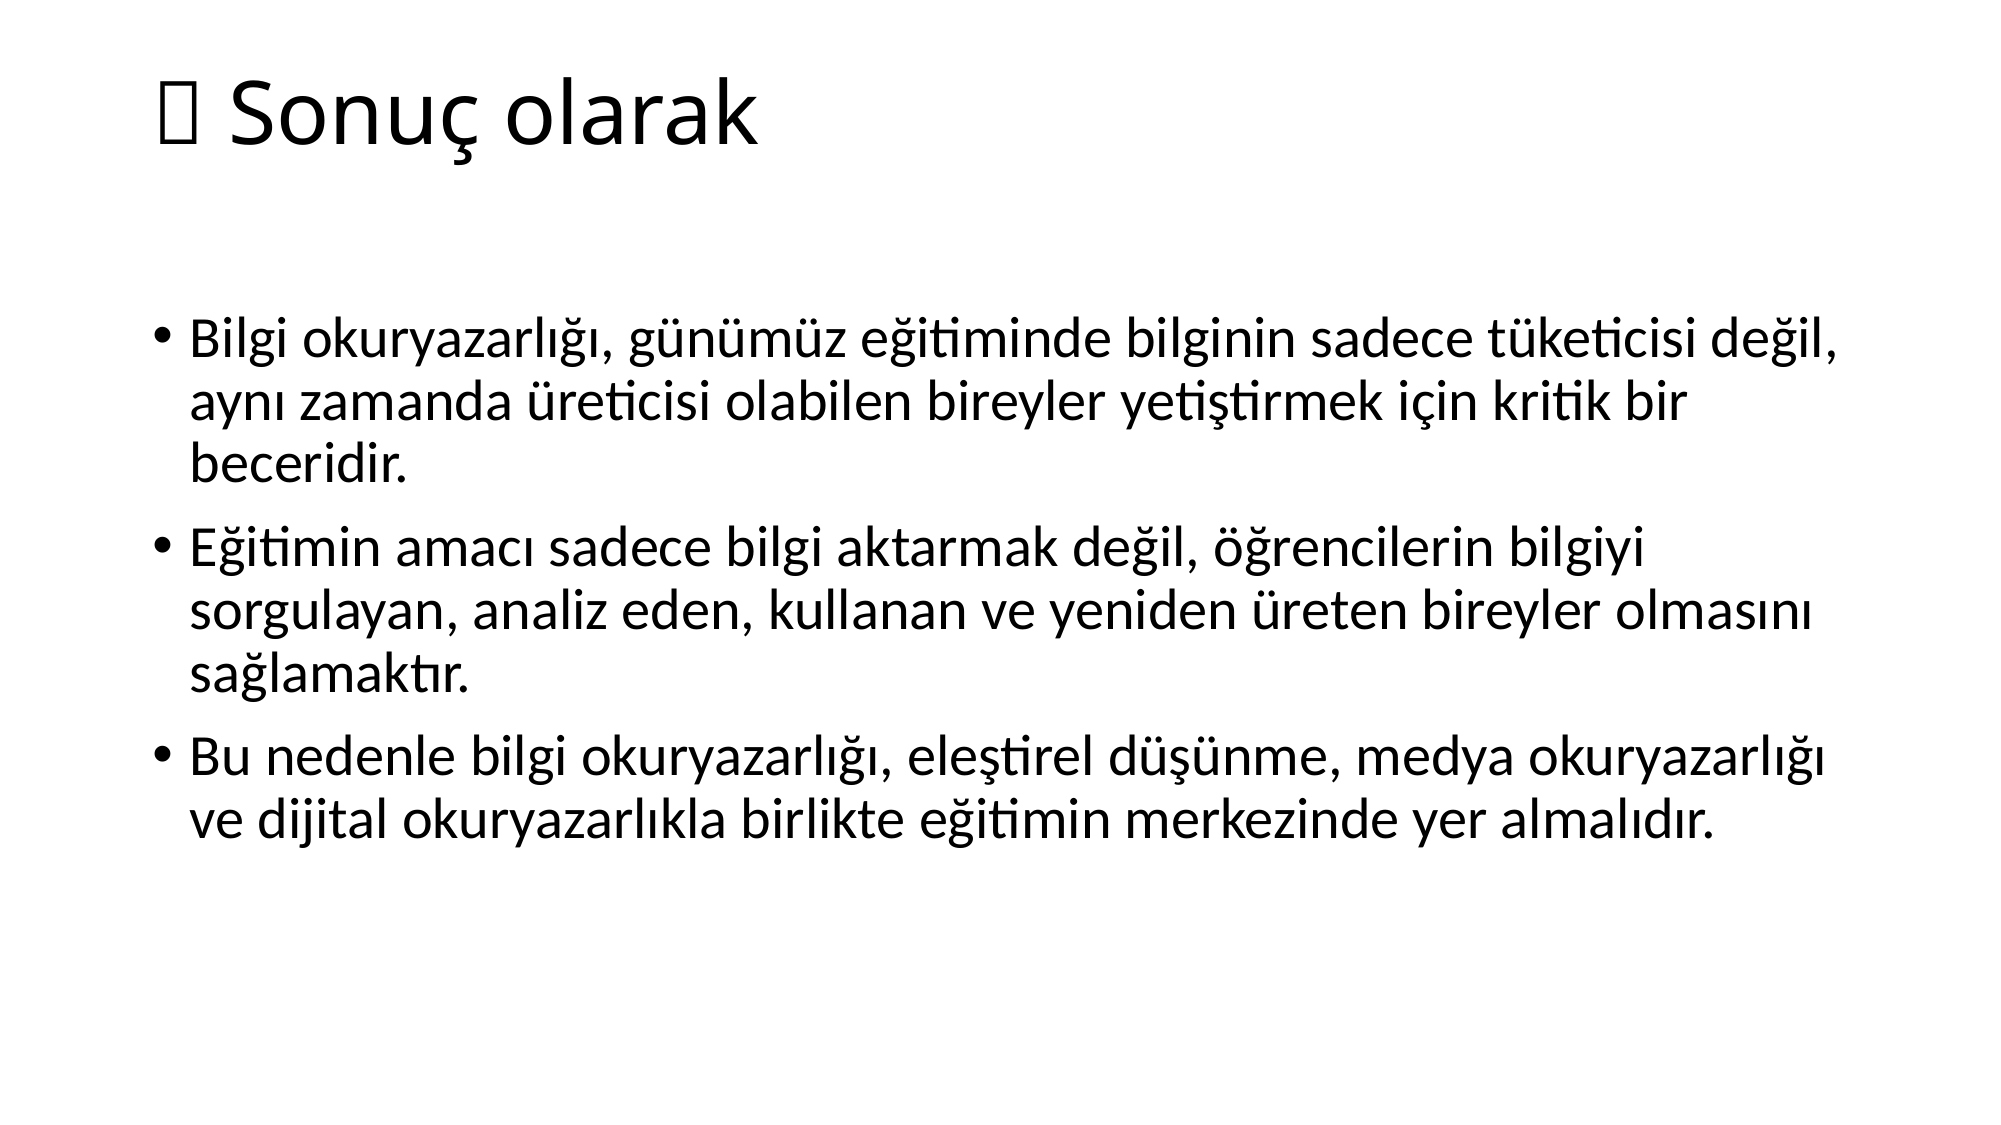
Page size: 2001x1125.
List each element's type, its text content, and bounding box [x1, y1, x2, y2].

list Bilgi okuryazarlığı, günümüz eğitiminde bilginin sadece tüketicisi değil, aynı zamanda üreticisi olabilen bireyler yetiştirmek için kritik bir beceridir. Eğitimin amacı sadece bilgi aktarmak değil, öğrencilerin bilgiyi sorgulayan, analiz eden, kullanan ve yeniden üreten bireyler olmasını sağlamaktır. Bu nedenle bilgi okuryazarlığı, eleştirel düşünme, medya okuryazarlığı ve dijital okuryazarlıkla birlikte eğitimin merkezinde yer almalıdır. [137, 299, 1863, 1110]
title 📌 Sonuç olarak [137, 59, 1863, 278]
